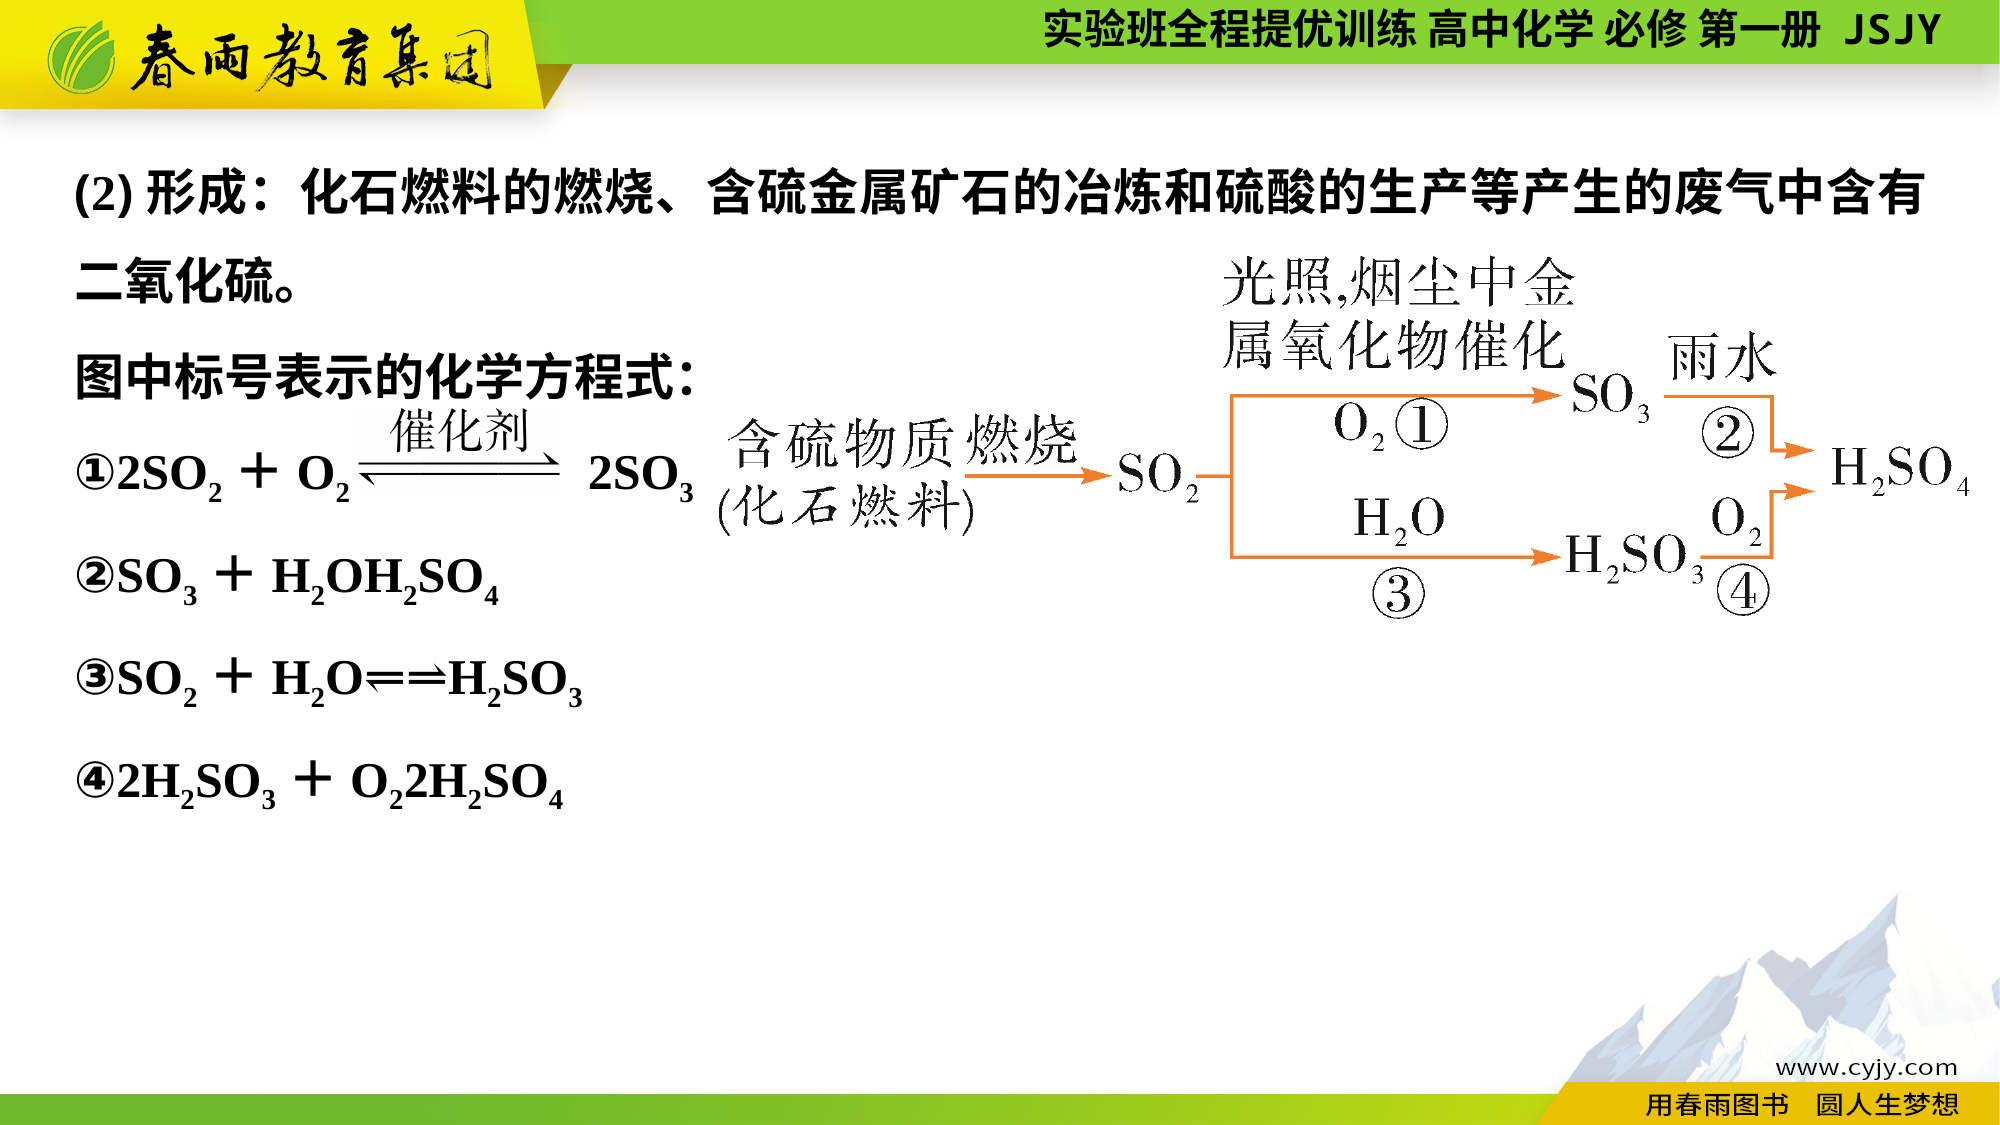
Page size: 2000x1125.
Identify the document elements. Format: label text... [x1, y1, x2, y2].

picture [0, 0, 2000, 1125]
list (2)形成：化石燃料的燃烧、含硫金属矿石的冶炼和硫酸的生产等产生的废气中含有二氧化硫。 [59, 122, 1944, 308]
